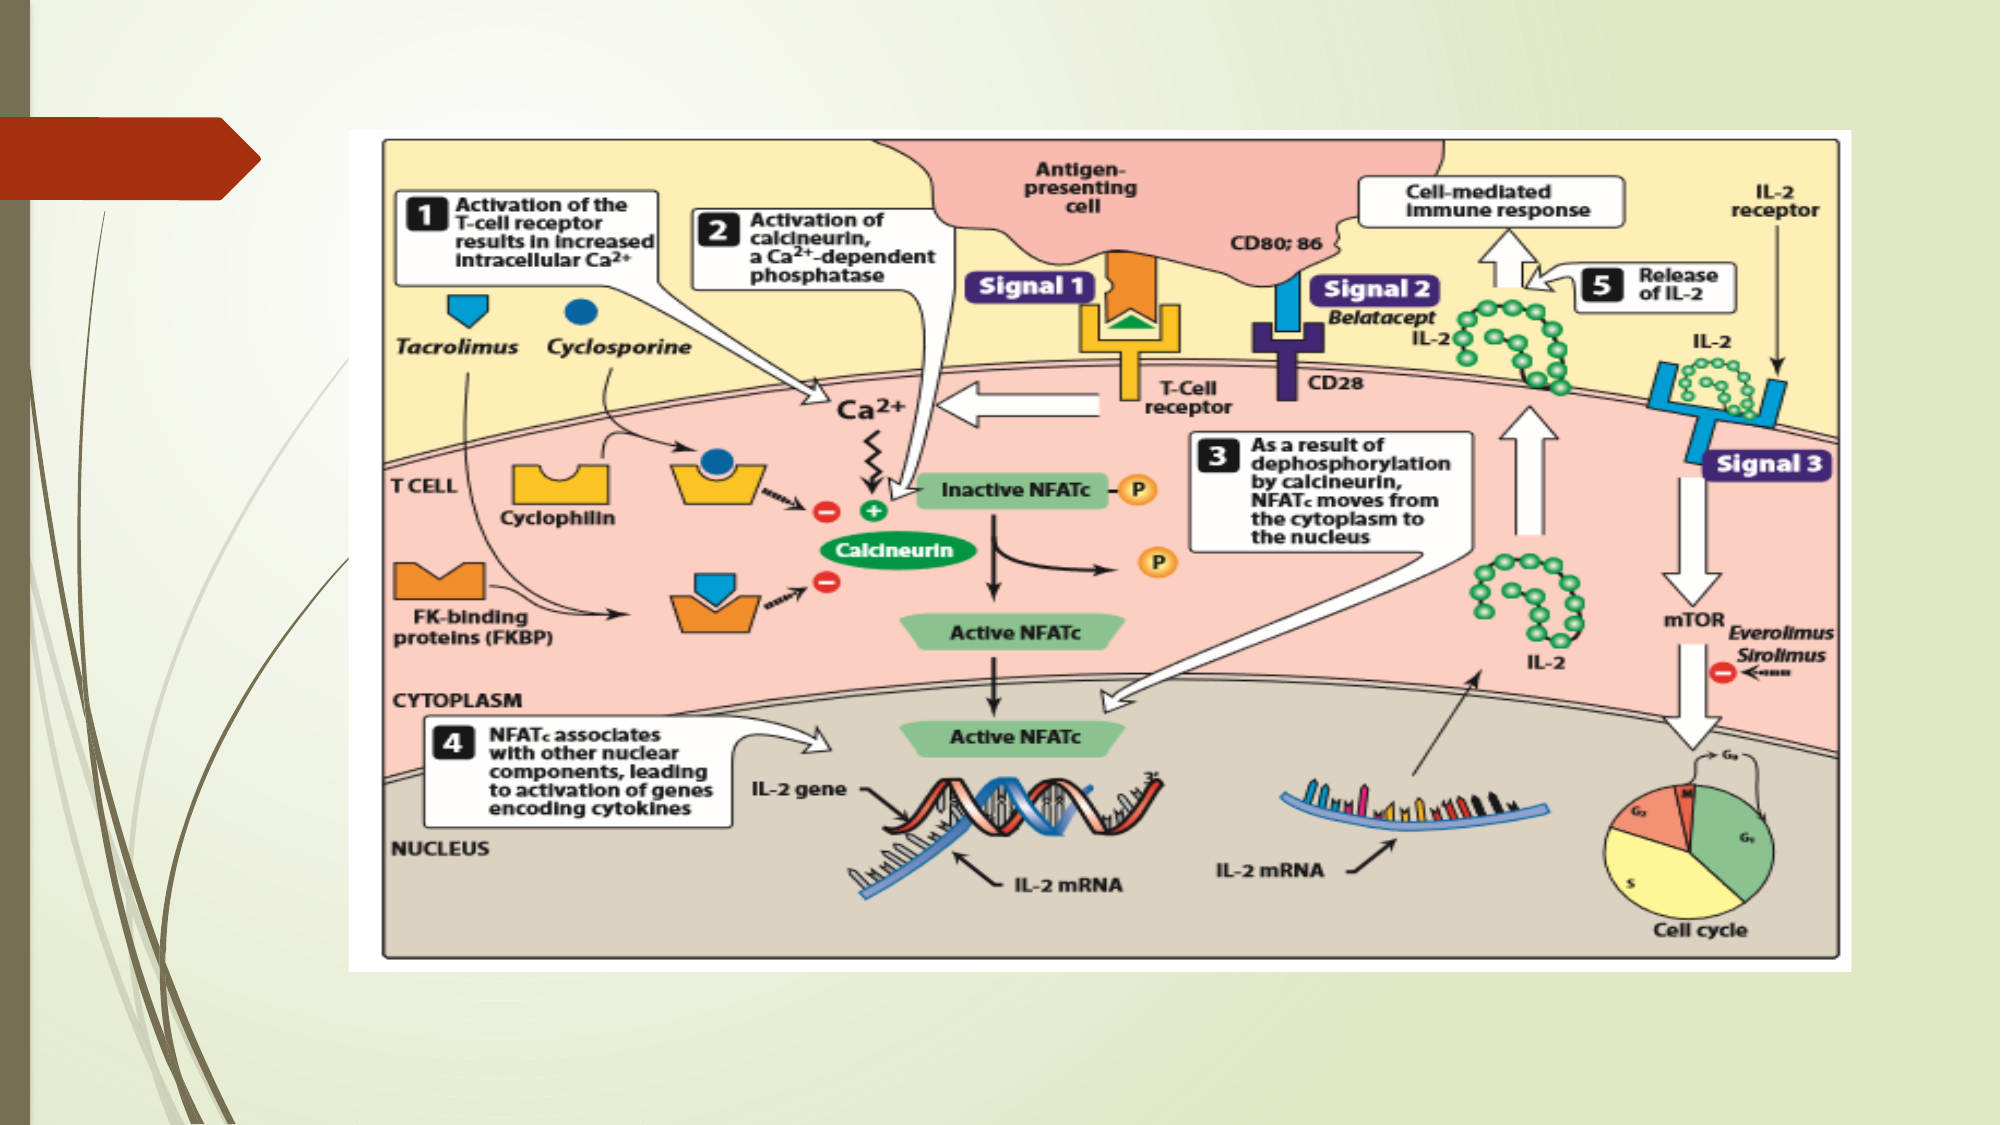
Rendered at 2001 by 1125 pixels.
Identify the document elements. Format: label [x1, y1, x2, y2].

list [348, 130, 1852, 972]
